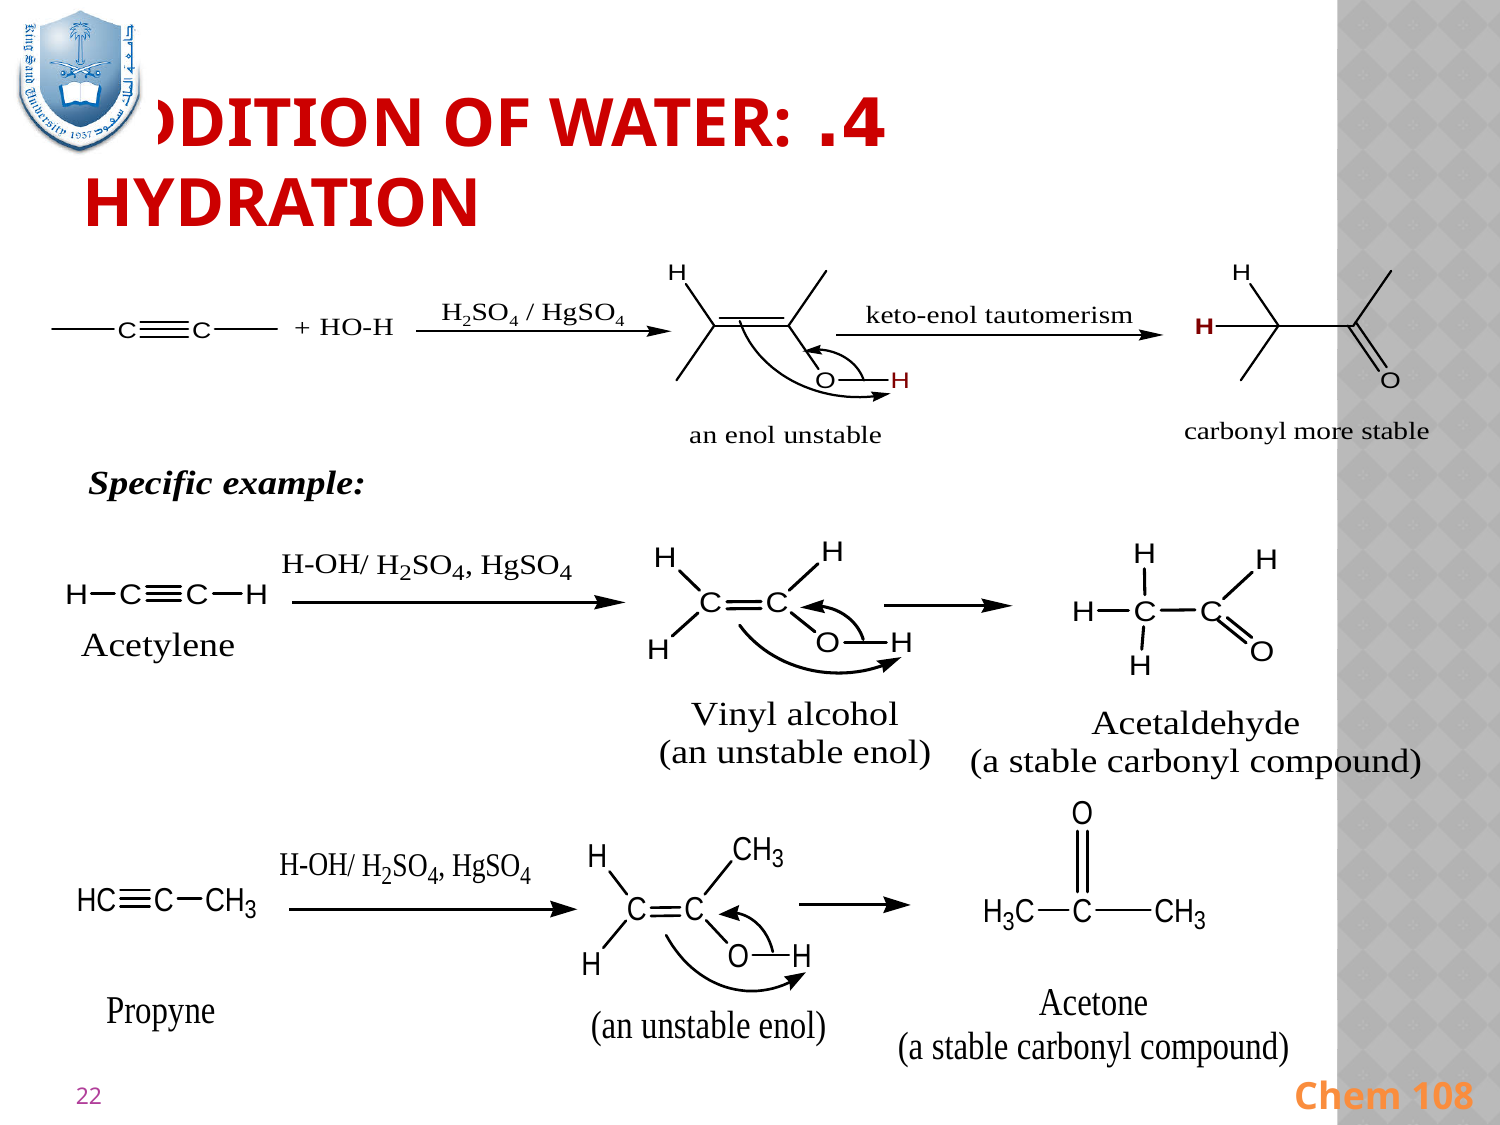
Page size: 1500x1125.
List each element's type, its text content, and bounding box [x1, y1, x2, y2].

picture [0, 0, 159, 160]
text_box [49, 262, 1430, 451]
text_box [76, 798, 1290, 1070]
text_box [64, 467, 1423, 781]
title 4. Addition of water: Hydration [75, 52, 1263, 240]
text_box 108 Chem [1279, 1064, 1489, 1125]
slide_number 22 [5, 1075, 103, 1113]
